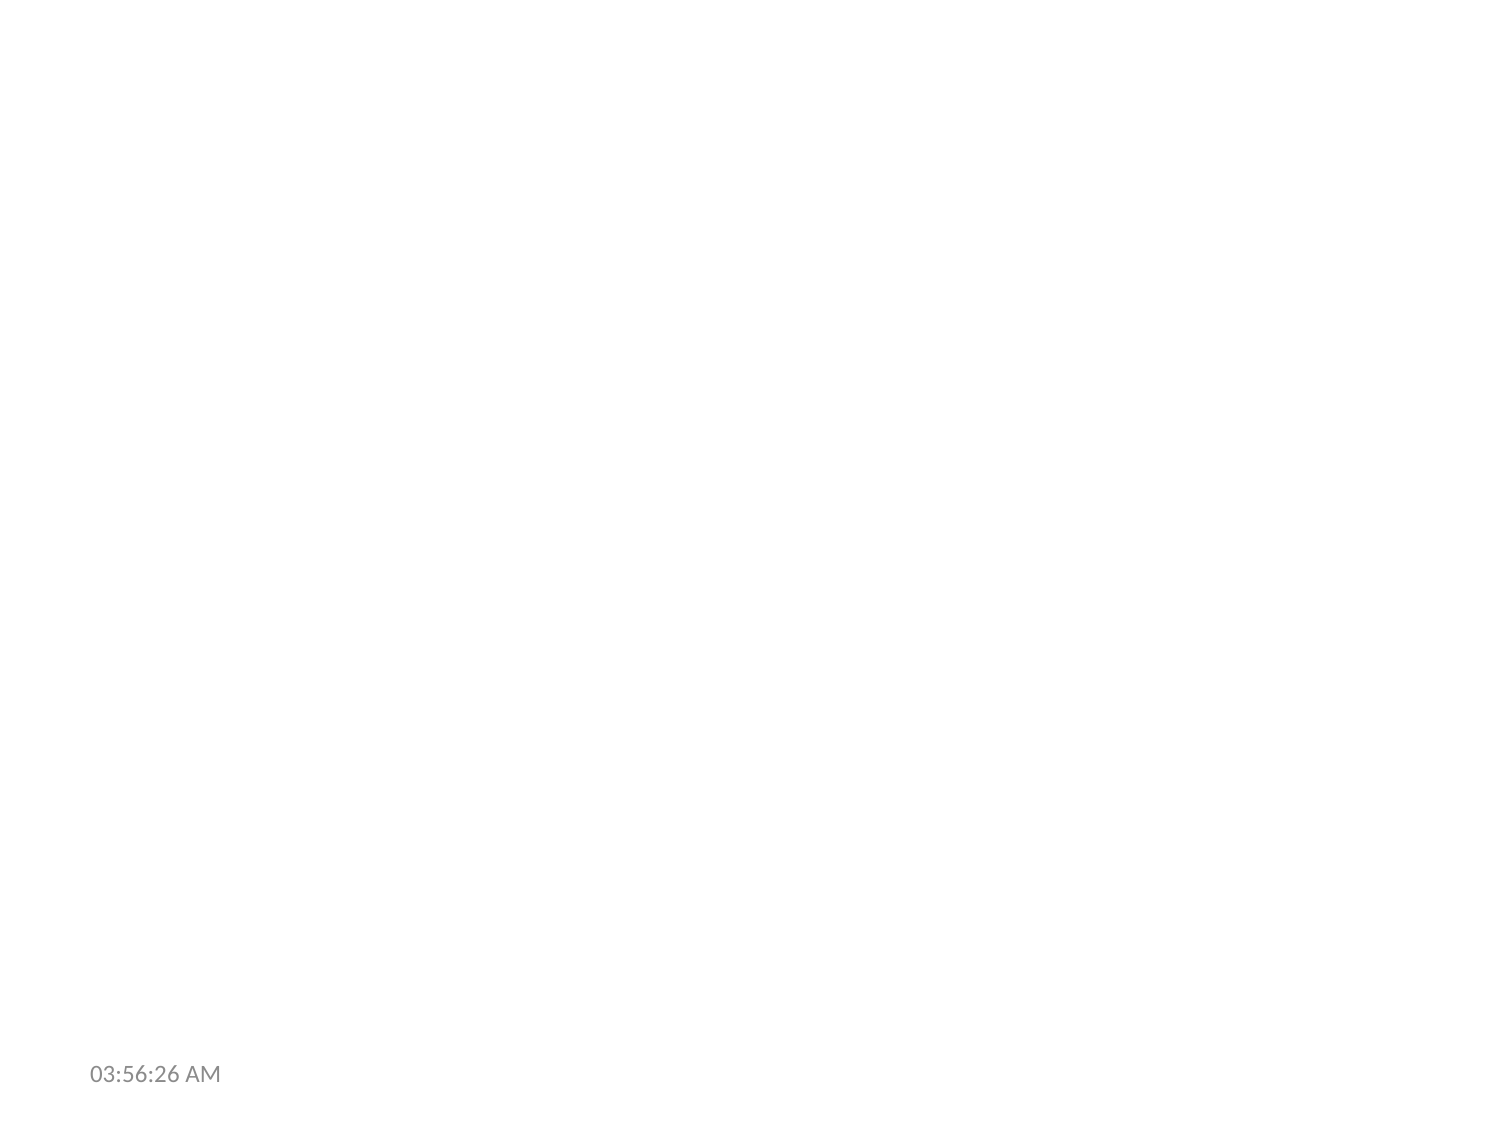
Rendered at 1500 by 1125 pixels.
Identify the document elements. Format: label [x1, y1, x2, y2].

slide_number [75, 1042, 425, 1103]
